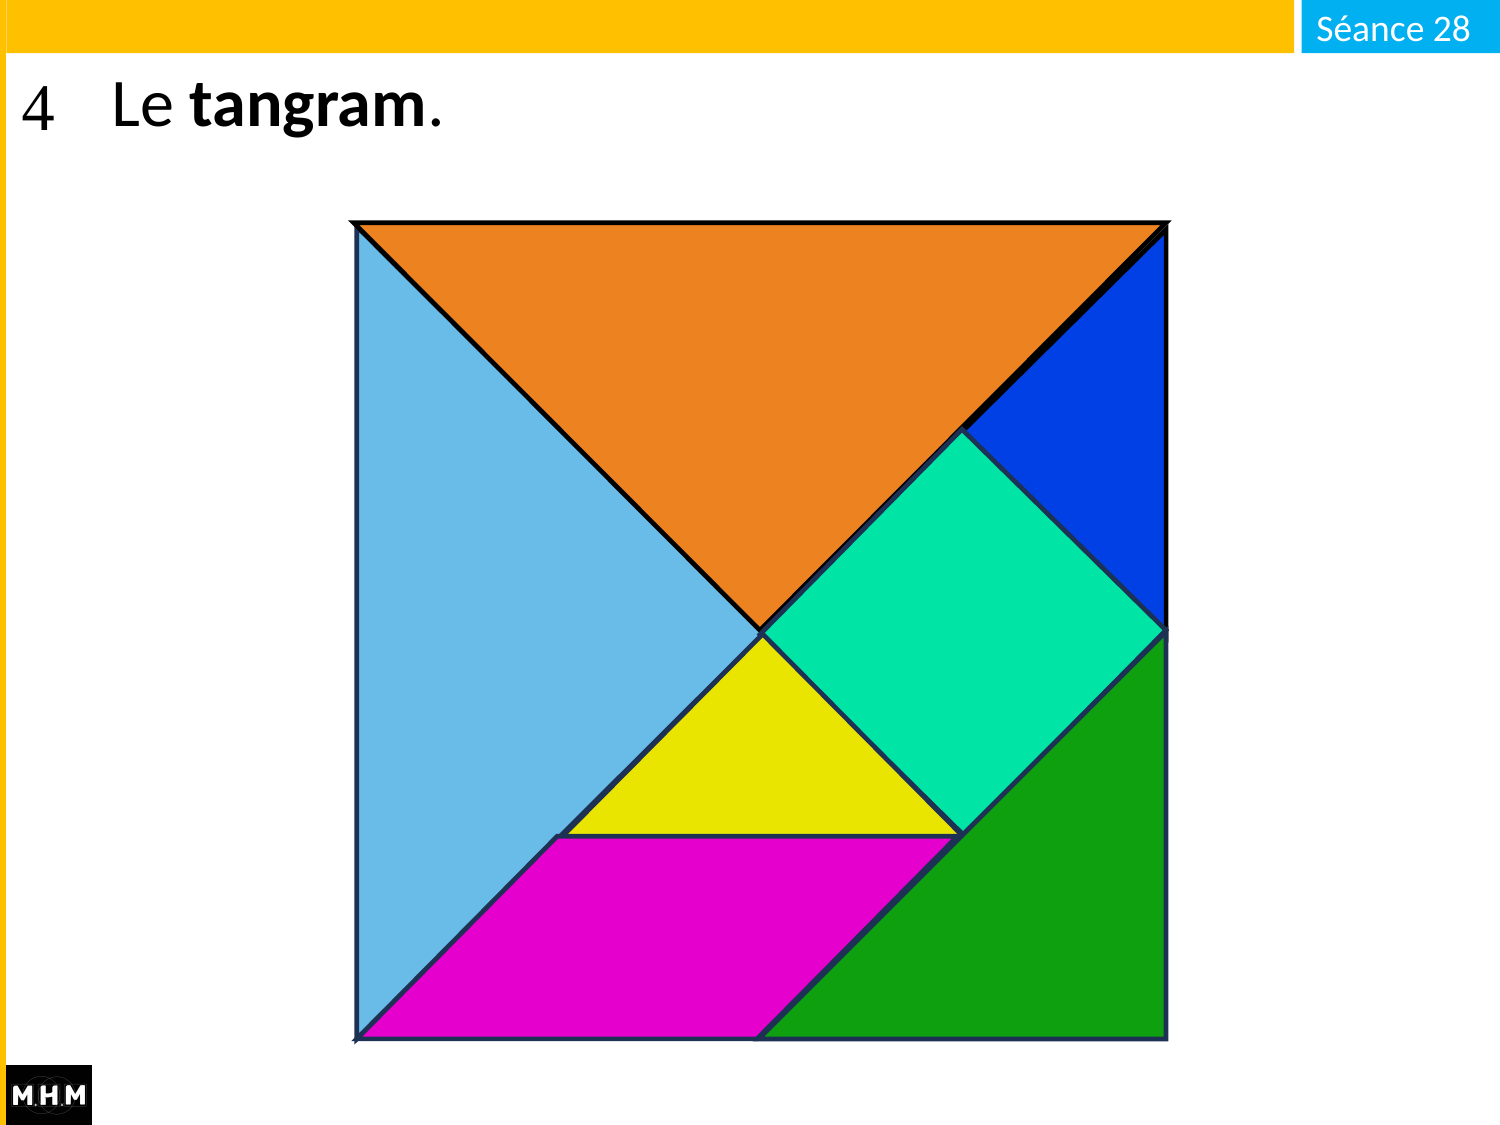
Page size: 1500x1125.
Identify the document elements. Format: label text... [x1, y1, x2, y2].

text_box [354, 835, 959, 1040]
title Le tangram. [96, 60, 1391, 150]
text_box [758, 427, 1166, 832]
text_box [351, 221, 1169, 632]
text_box [355, 227, 759, 1038]
text_box [756, 628, 1168, 1040]
text_box [964, 227, 1168, 628]
picture [6, 1065, 92, 1125]
text_box [562, 632, 962, 835]
